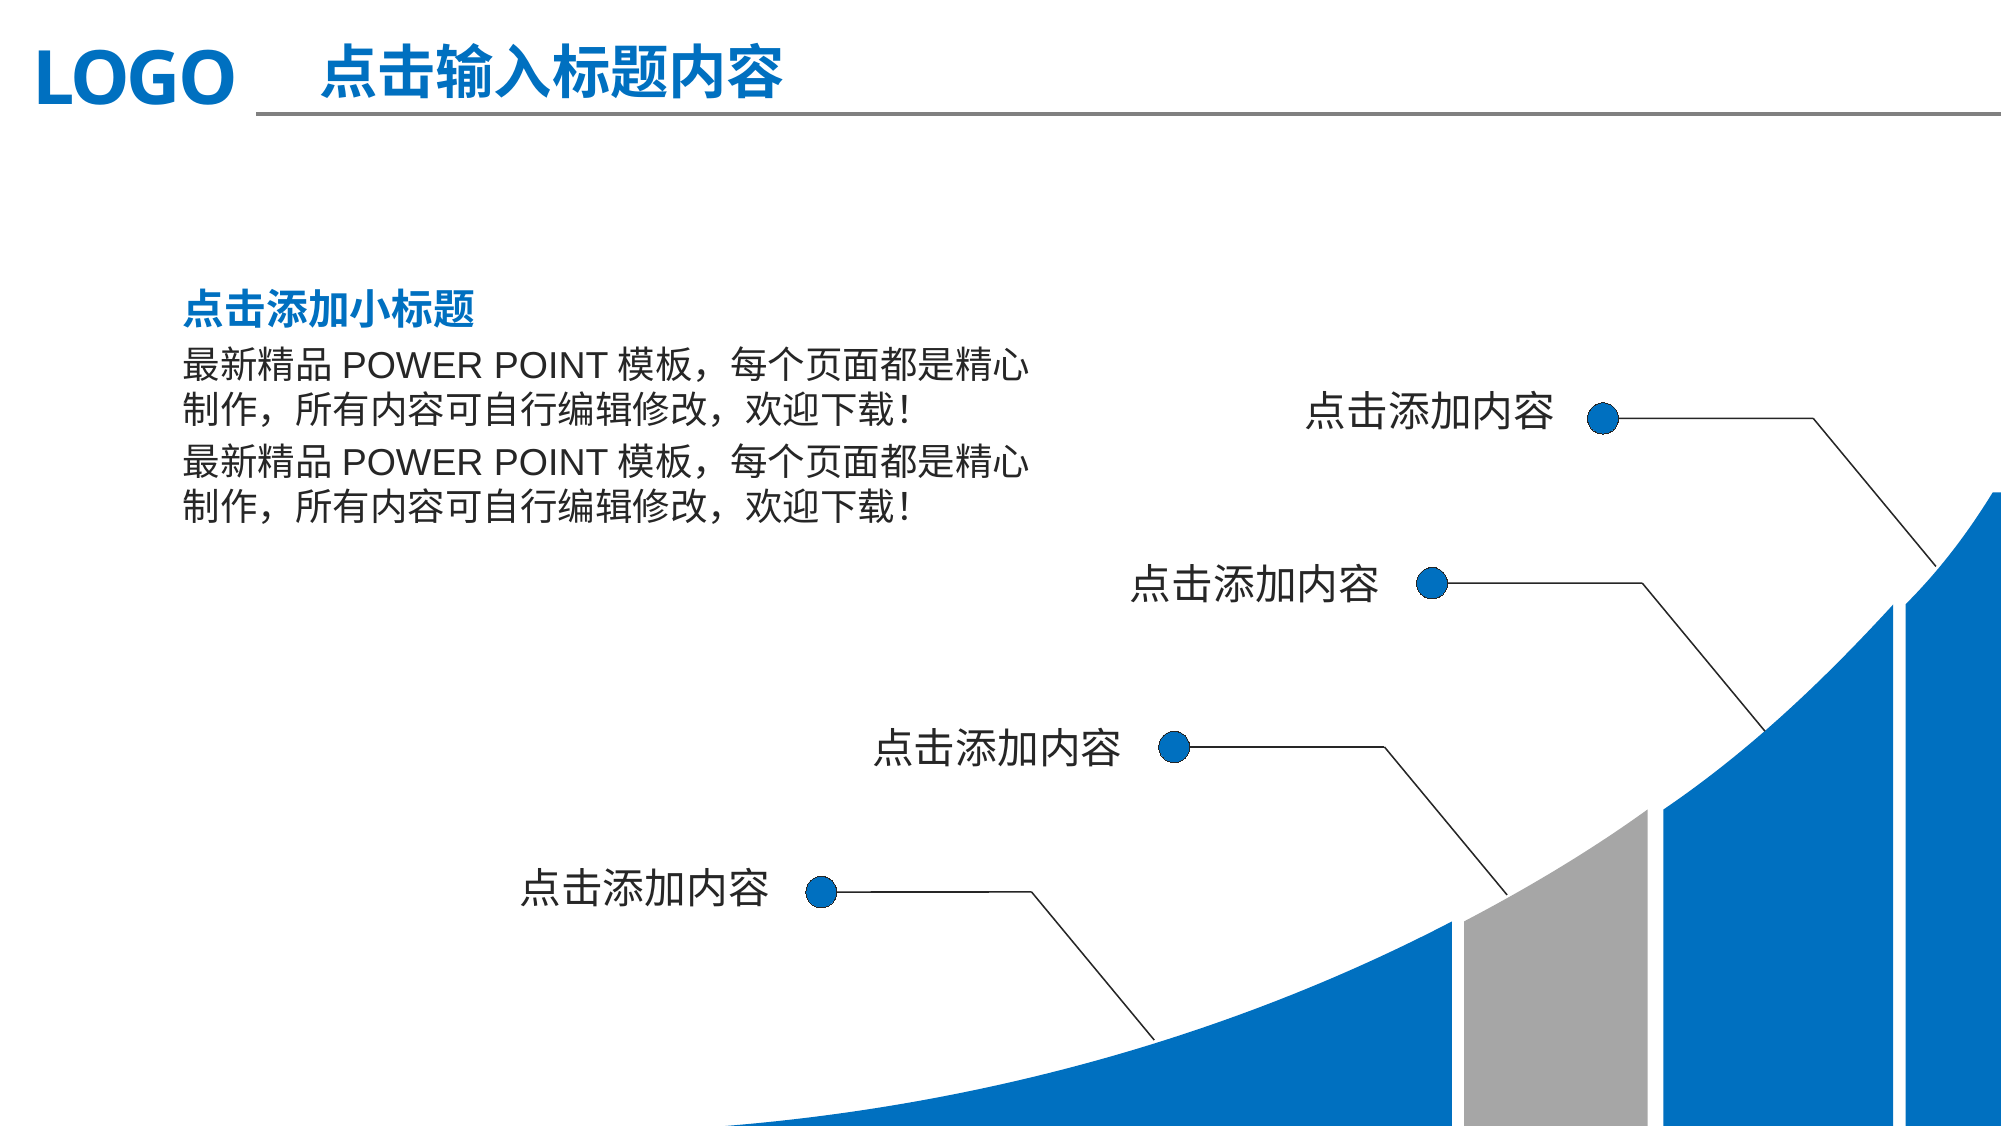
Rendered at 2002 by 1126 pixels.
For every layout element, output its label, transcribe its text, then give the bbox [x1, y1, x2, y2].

text_box 点击添加小标题 最新精品POWER POINT模板，每个页面都是精心制作，所有内容可自行编辑修改，欢迎下载！ 最新精品POWER POINT模板，每个页面都是精心制作，所有内容可自行编辑修改，欢迎下载！ [167, 275, 1048, 551]
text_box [670, 492, 2001, 1126]
text_box 点击添加内容 [490, 854, 665, 919]
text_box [1158, 730, 1508, 896]
text_box 点击输入标题内容 [282, 27, 822, 113]
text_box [1416, 567, 1766, 732]
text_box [1587, 402, 1937, 567]
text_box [805, 875, 1155, 1041]
text_box 点击添加内容 [1276, 377, 1584, 443]
